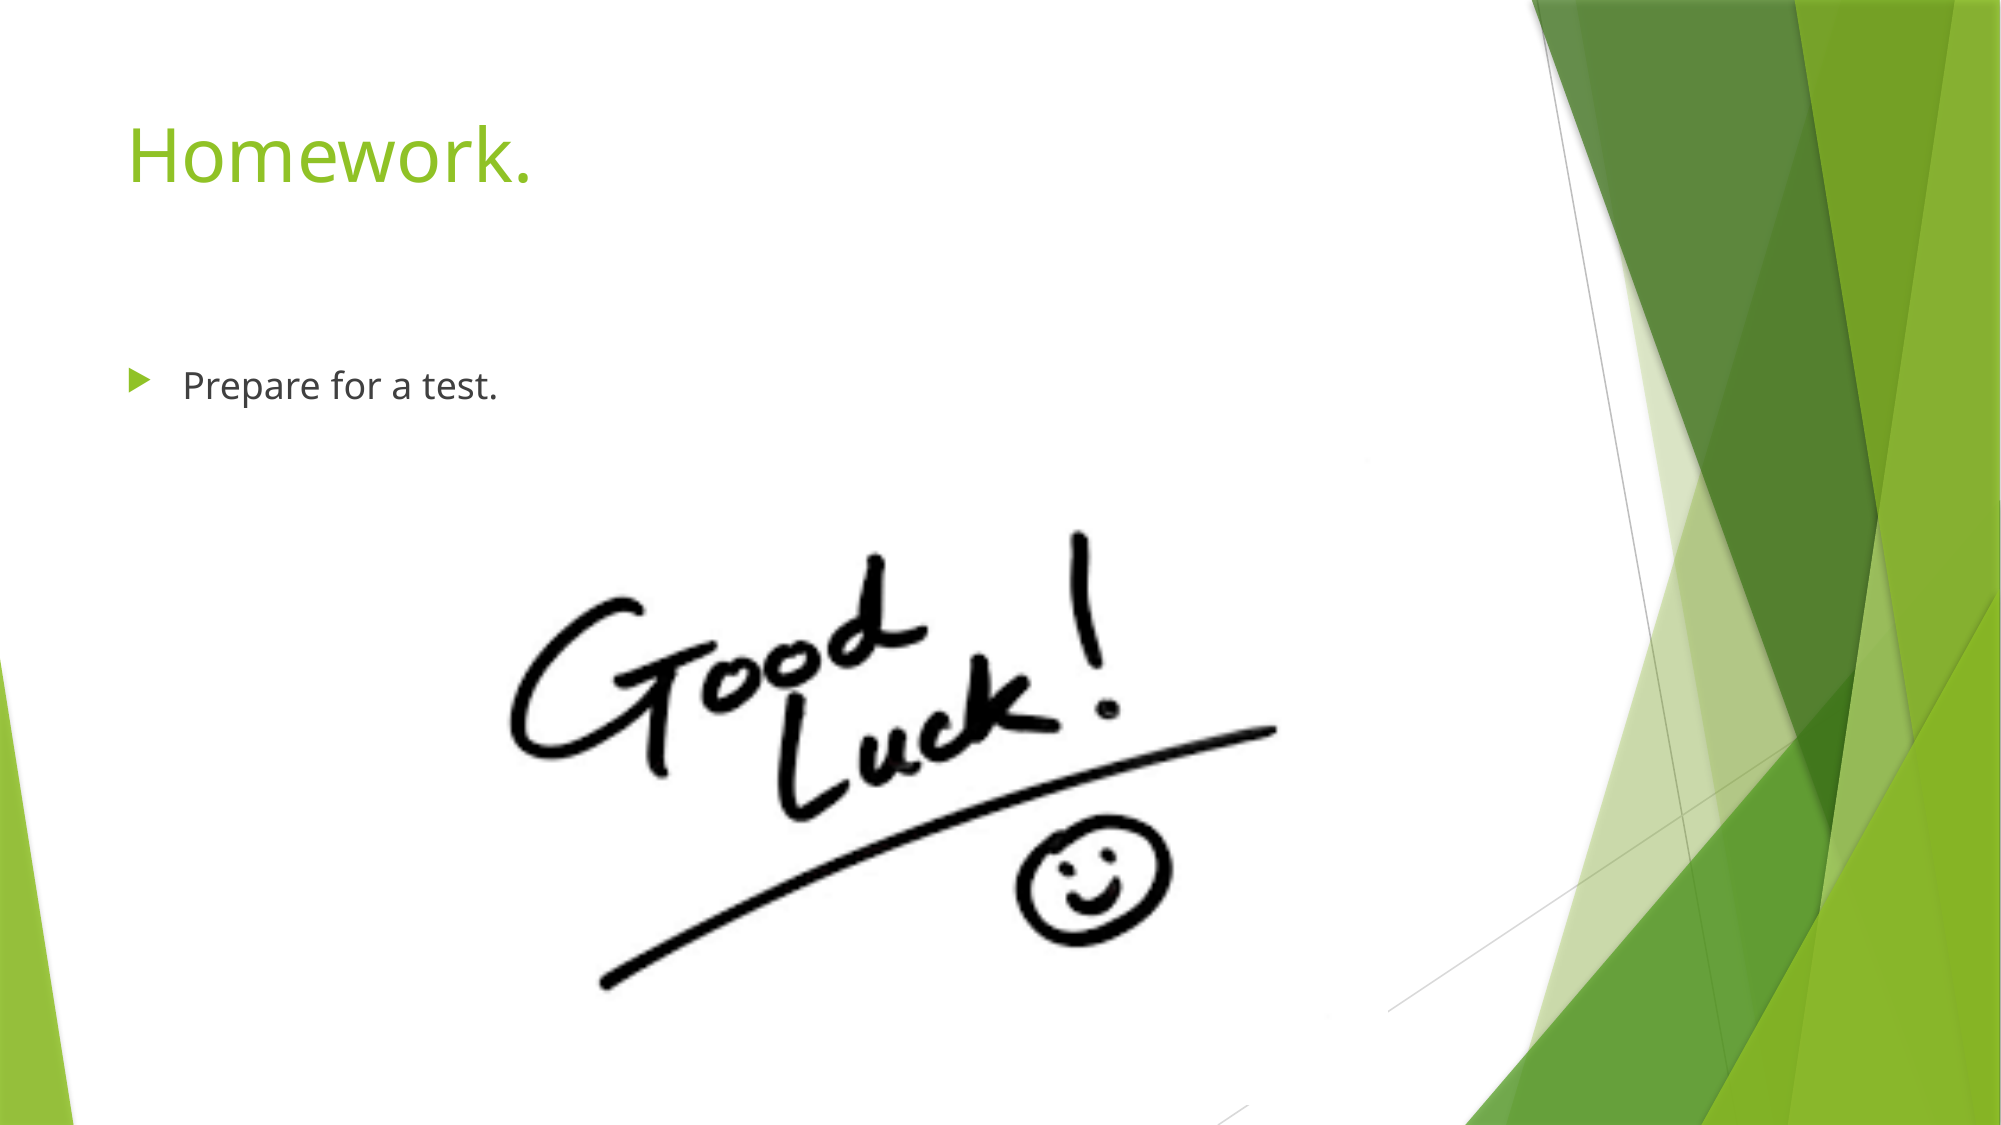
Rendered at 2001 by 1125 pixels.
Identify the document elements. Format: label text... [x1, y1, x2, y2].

picture [408, 453, 1389, 1106]
list Prepare for a test. [111, 354, 1522, 992]
title Homework. [111, 99, 1522, 317]
